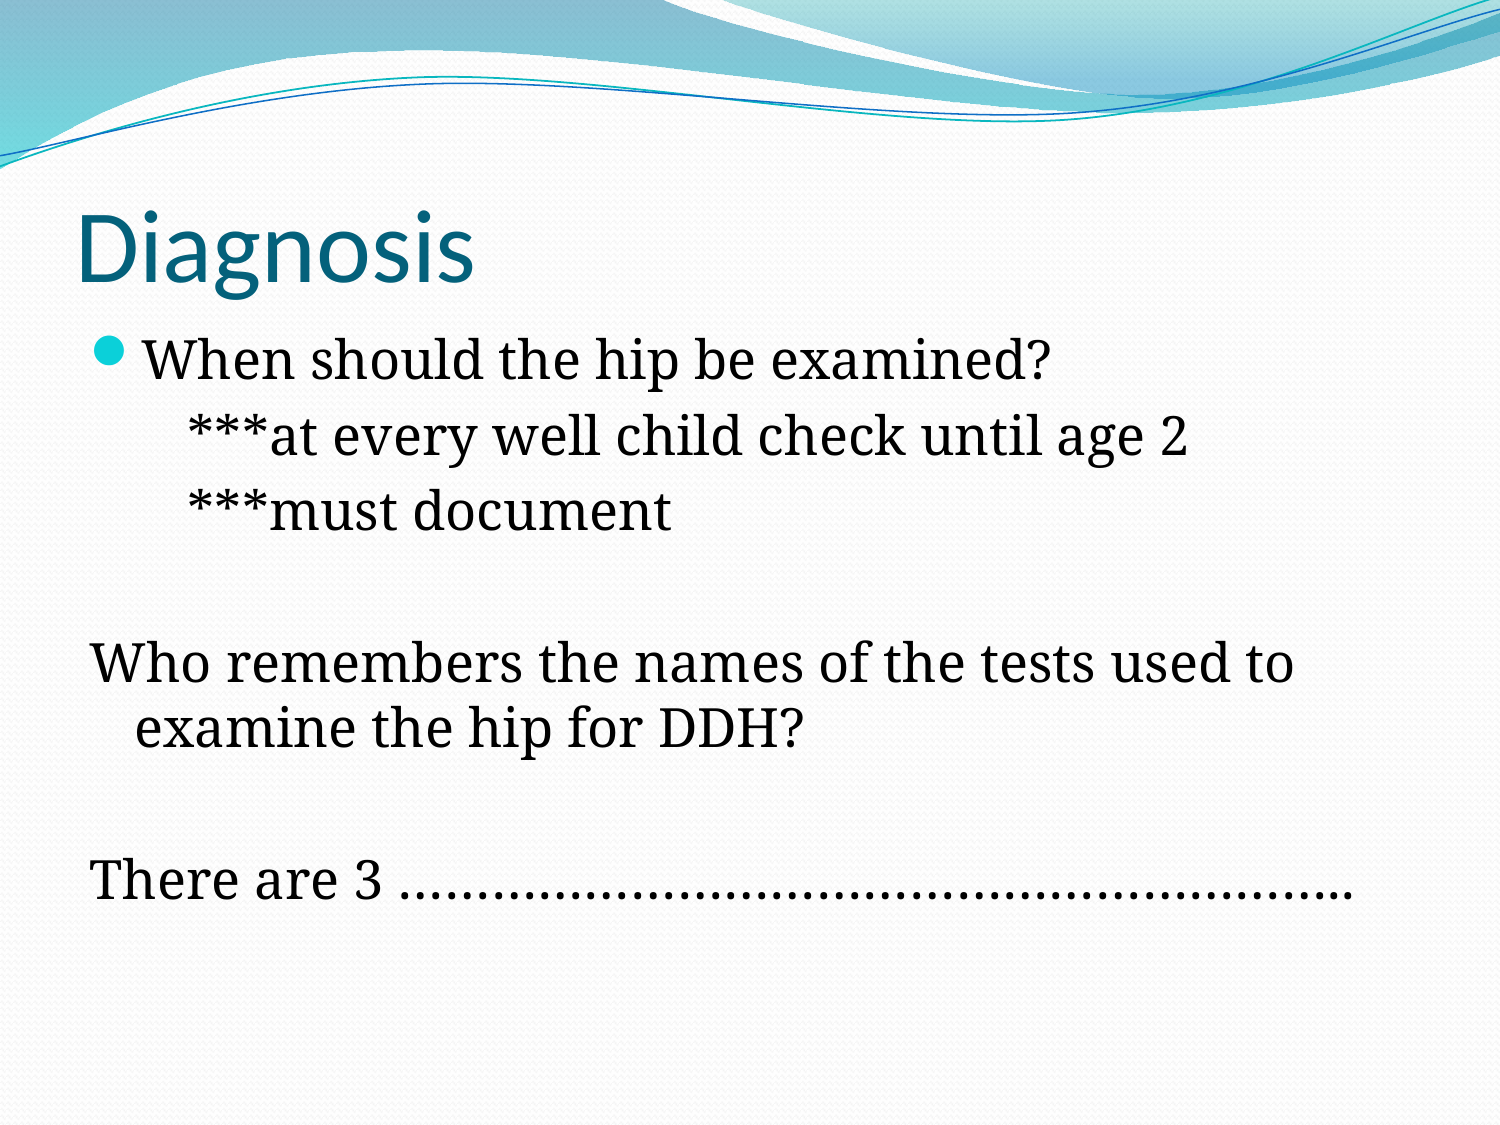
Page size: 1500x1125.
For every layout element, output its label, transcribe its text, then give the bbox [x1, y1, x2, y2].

list When should the hip be examined? ***at every well child check until age 2 ***must document Who remembers the names of the tests used to examine the hip for DDH? There are 3 …………………………………………………….. [75, 317, 1425, 1038]
title Diagnosis [75, 115, 1425, 303]
